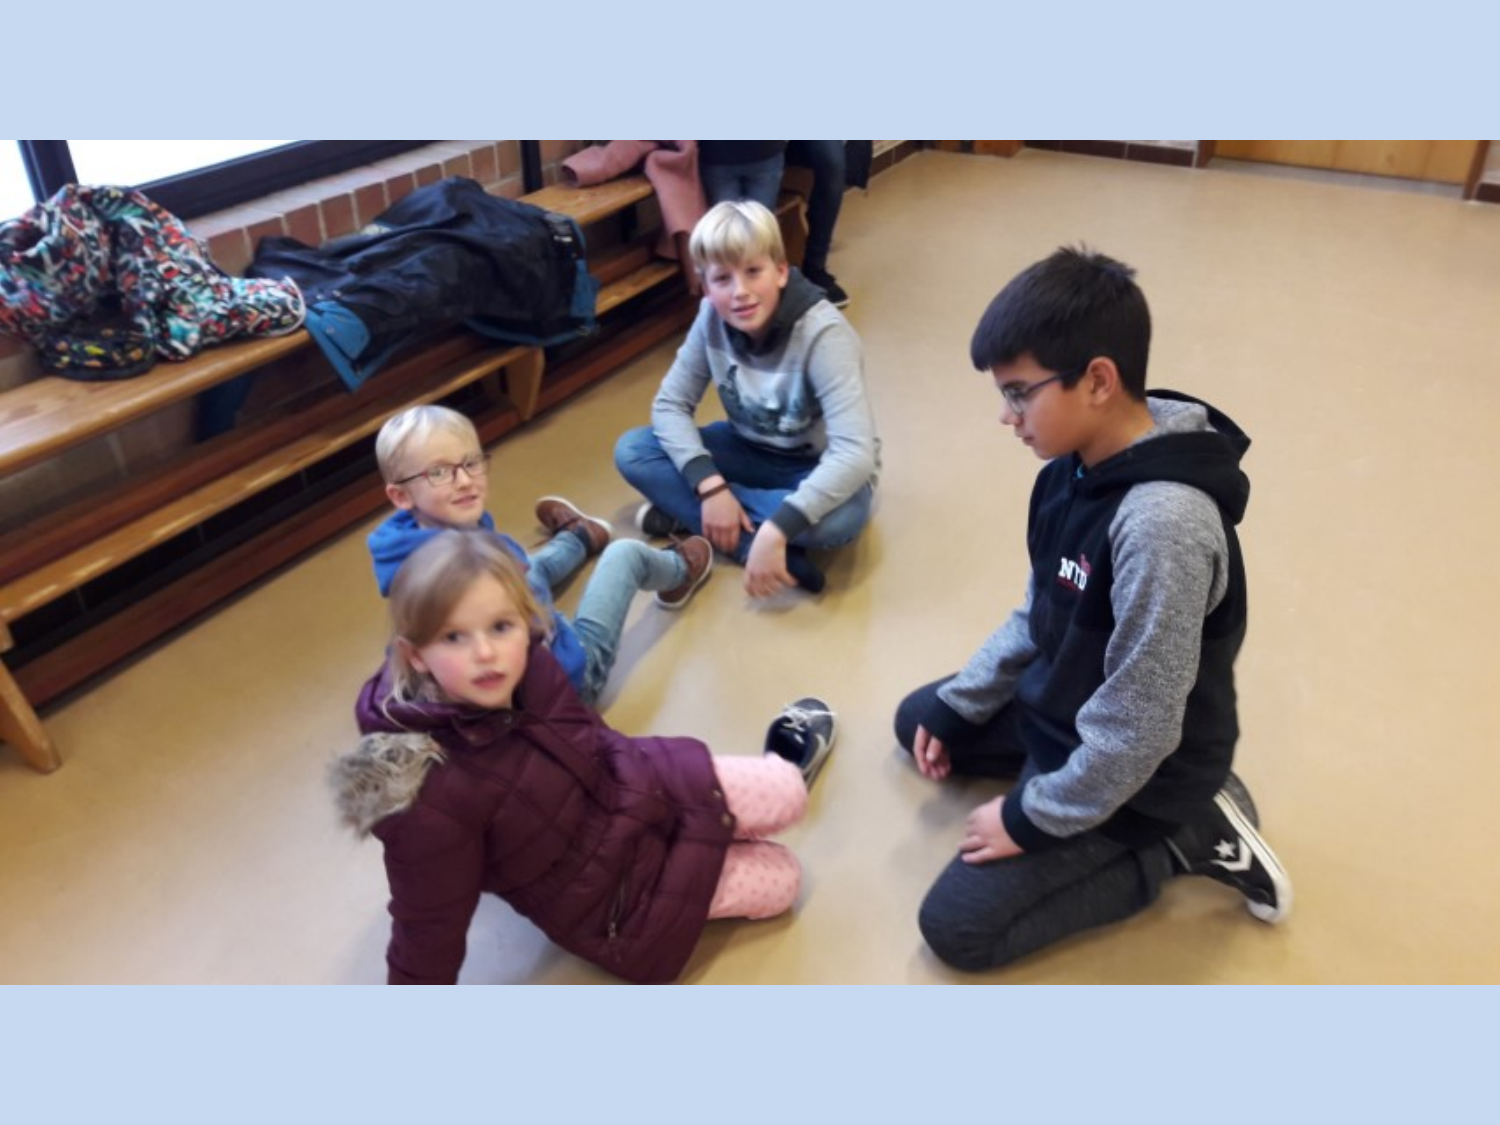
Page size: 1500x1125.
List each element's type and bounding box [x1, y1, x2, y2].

picture [0, 140, 1500, 985]
